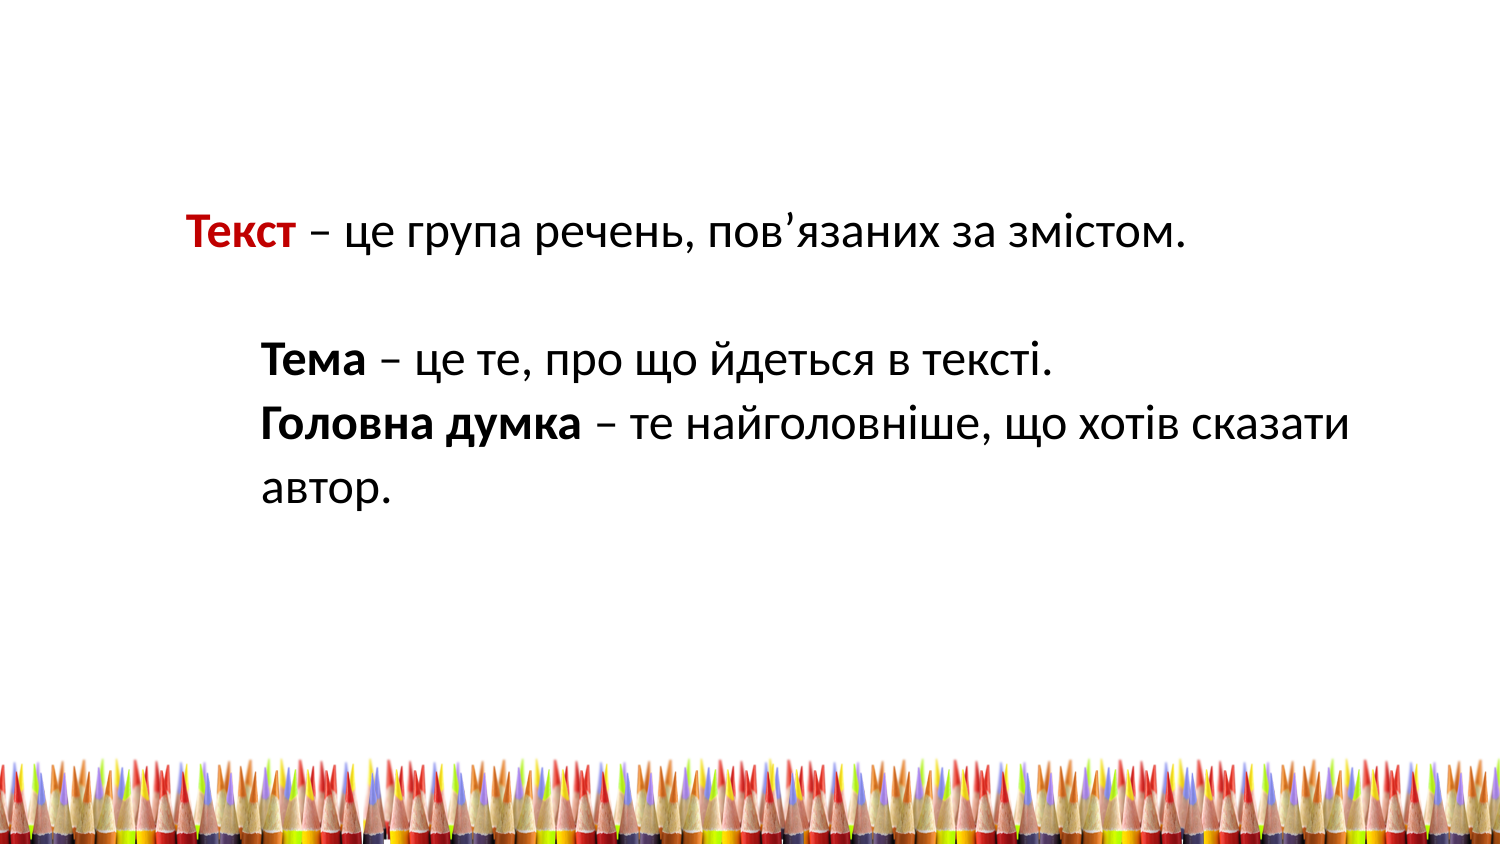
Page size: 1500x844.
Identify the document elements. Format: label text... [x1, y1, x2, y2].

text_box Текст – це група речень, пов’язаних за змістом. Тема – це те, про що йдеться в тексті. Головна думка – те найголовніше, що хотів сказати автор. [171, 185, 1388, 522]
picture [0, 756, 1500, 844]
